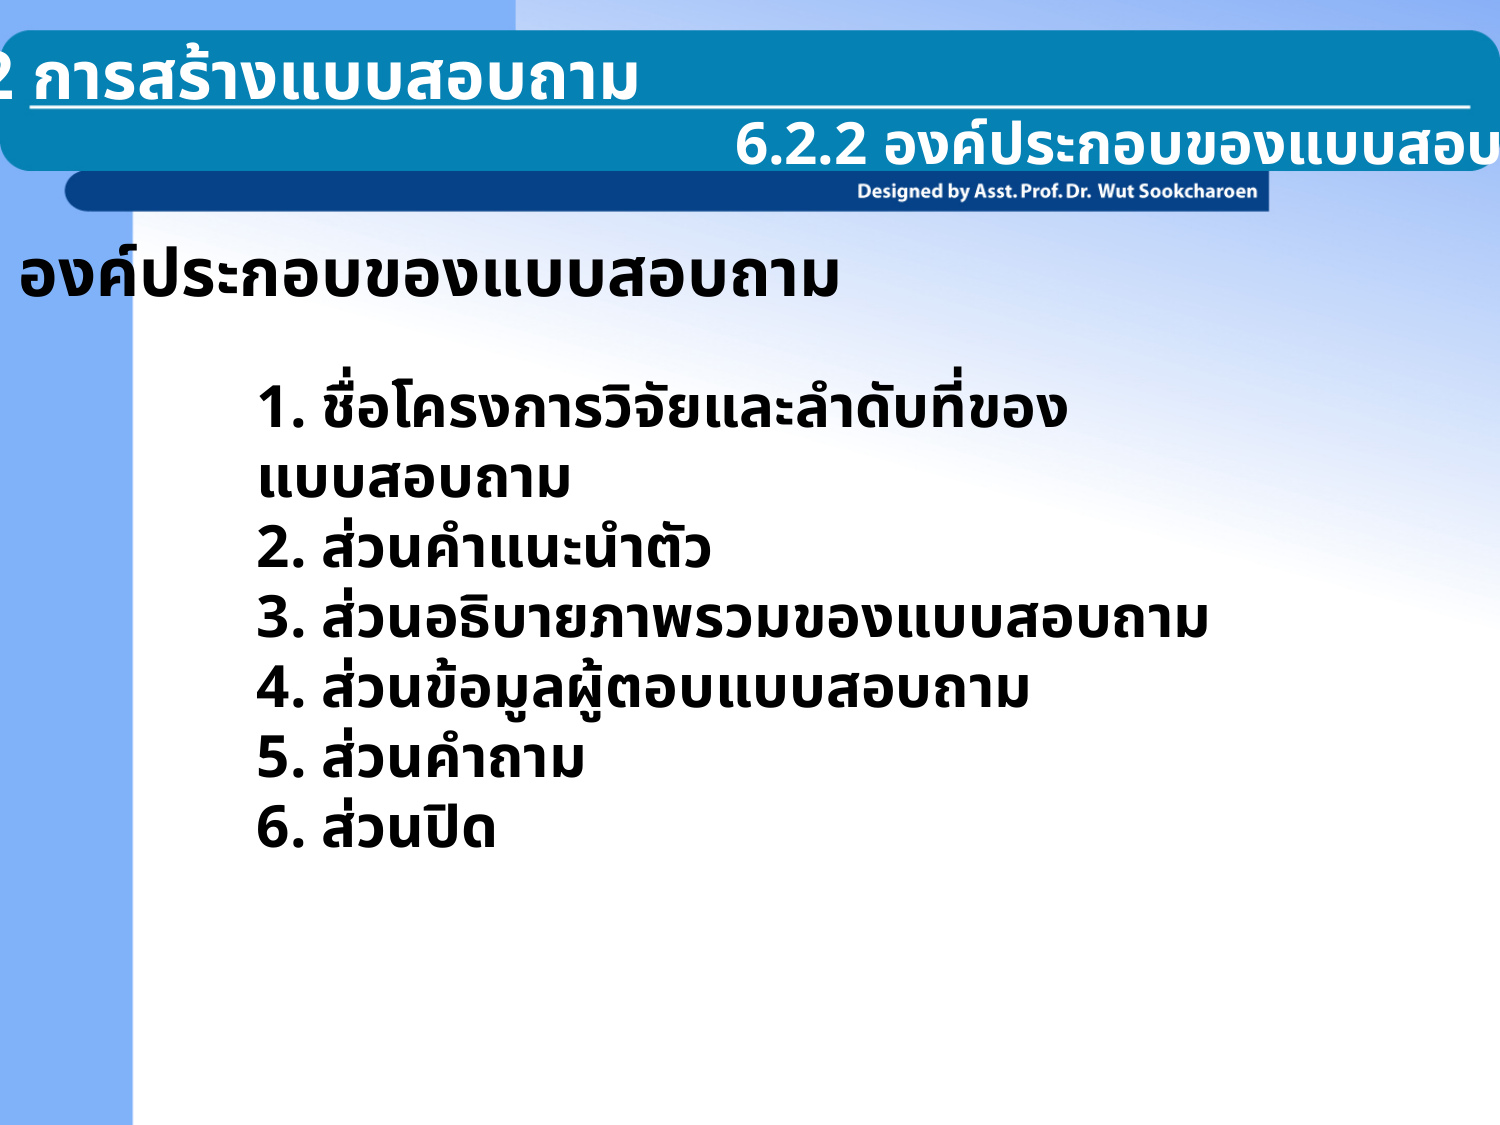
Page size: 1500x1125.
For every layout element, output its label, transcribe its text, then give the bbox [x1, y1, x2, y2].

text_box องค์ประกอบของแบบสอบถาม [4, 222, 859, 318]
text_box 6.2.2 องค์ประกอบของแบบสอบถาม [720, 98, 1500, 184]
text_box 6.2 การสร้างแบบสอบถาม [0, 25, 657, 121]
picture [0, 0, 1500, 53]
picture [0, 149, 1500, 1125]
text_box ชื่อโครงการวิจัยและลำดับที่ของแบบสอบถาม ส่วนคำแนะนำตัว ส่วนอธิบายภาพรวมของแบบสอบถาม ส่วนข้อมูลผู้ตอบแบบสอบถาม ส่วนคำถาม ส่วนปิด [242, 361, 1317, 867]
